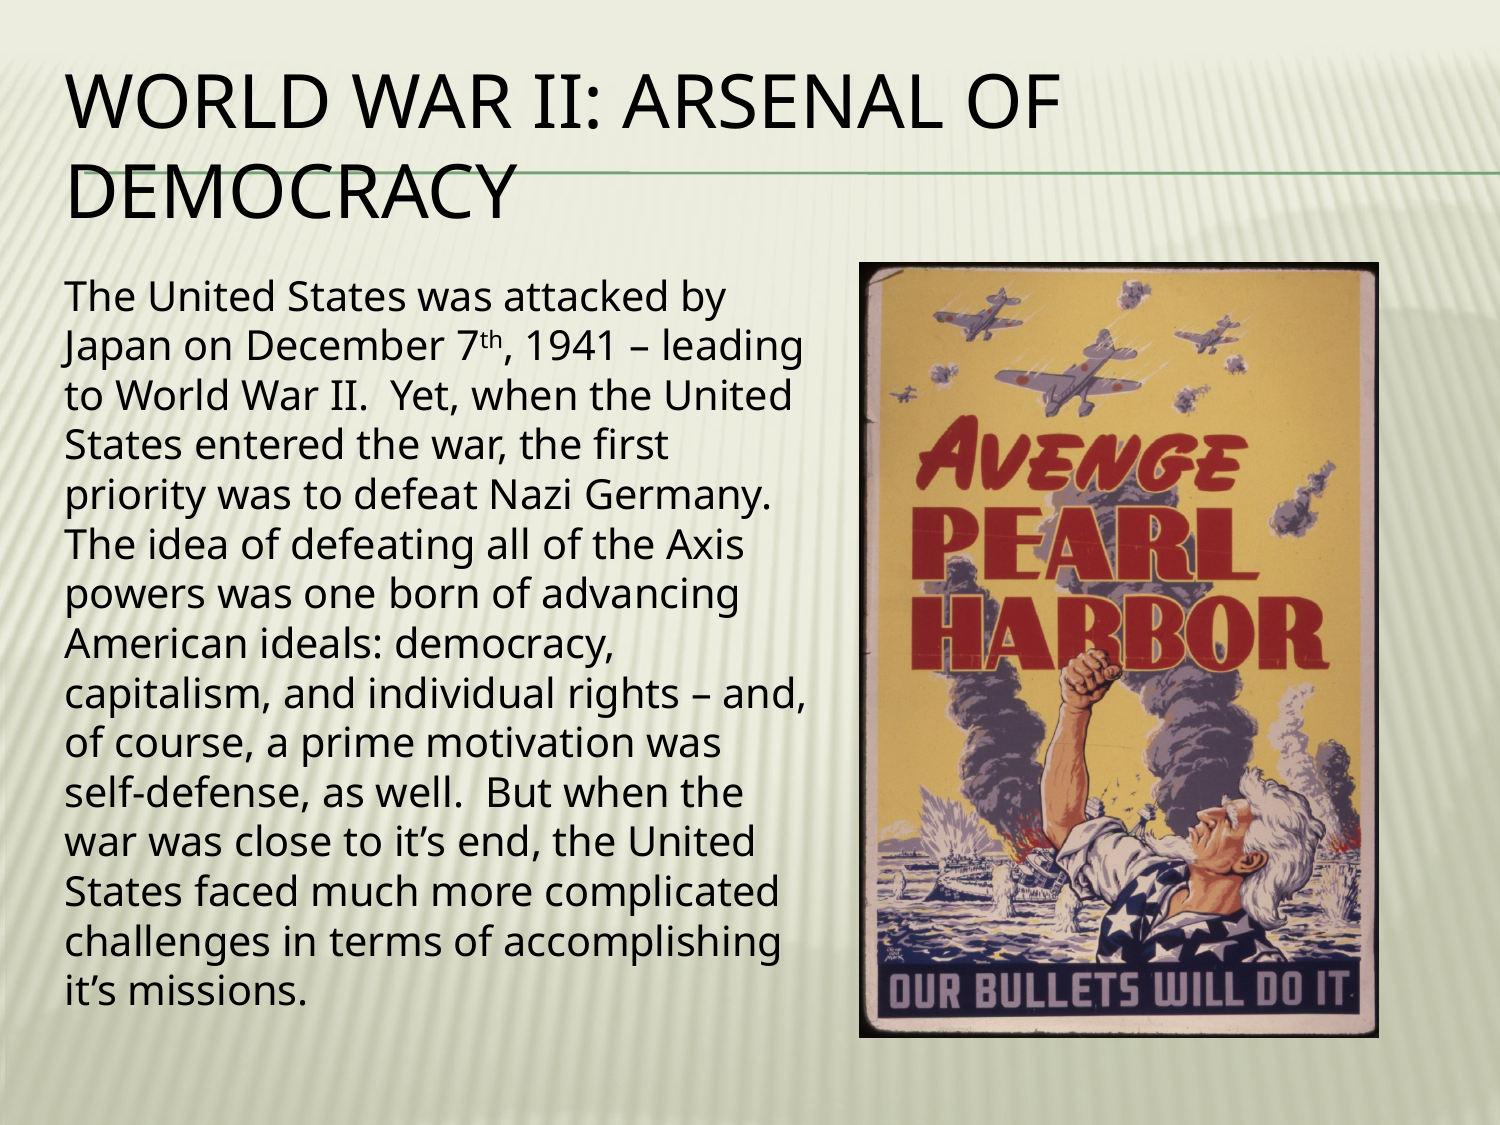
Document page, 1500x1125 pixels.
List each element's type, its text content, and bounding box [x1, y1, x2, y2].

list The United States was attacked by Japan on December 7th, 1941 – leading to World War II. Yet, when the United States entered the war, the first priority was to defeat Nazi Germany. The idea of defeating all of the Axis powers was one born of advancing American ideals: democracy, capitalism, and individual rights – and, of course, a prime motivation was self-defense, as well. But when the war was close to it’s end, the United States faced much more complicated challenges in terms of accomplishing it’s missions. [50, 262, 825, 1038]
title World War II: arsenal of democracy [49, 75, 1475, 213]
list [858, 262, 1379, 1038]
